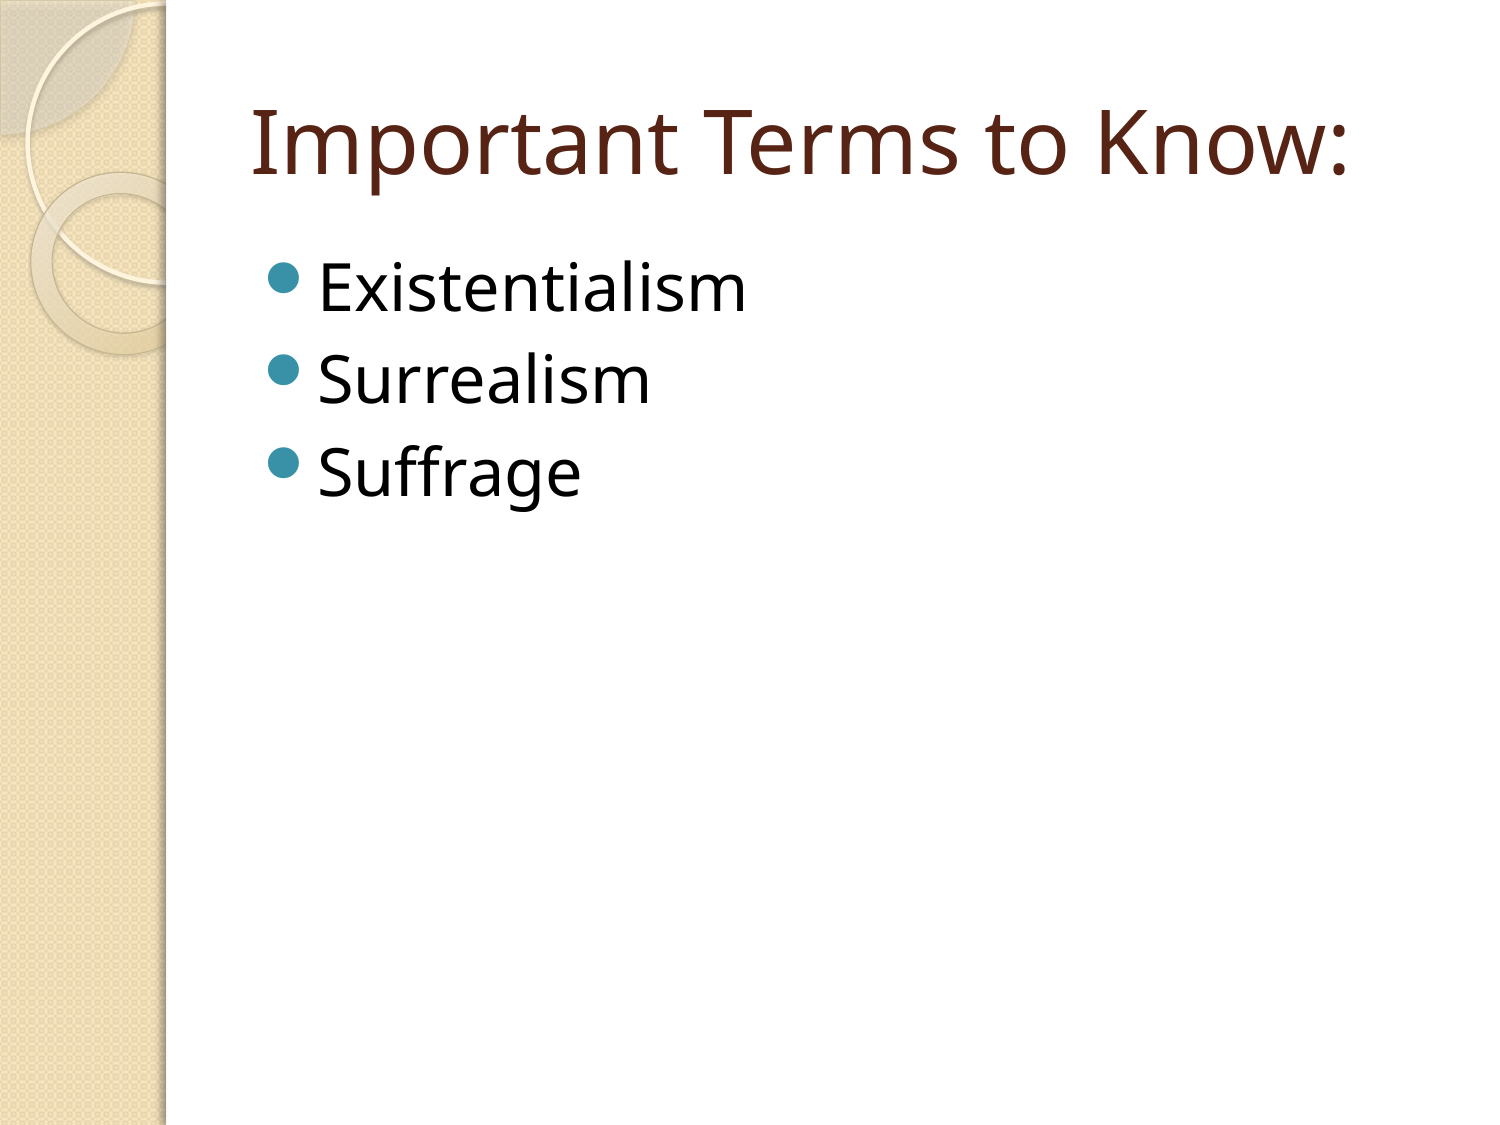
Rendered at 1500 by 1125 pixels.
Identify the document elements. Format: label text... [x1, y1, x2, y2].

list Existentialism Surrealism Suffrage [235, 237, 1466, 1025]
title Important Terms to Know: [235, 45, 1466, 233]
